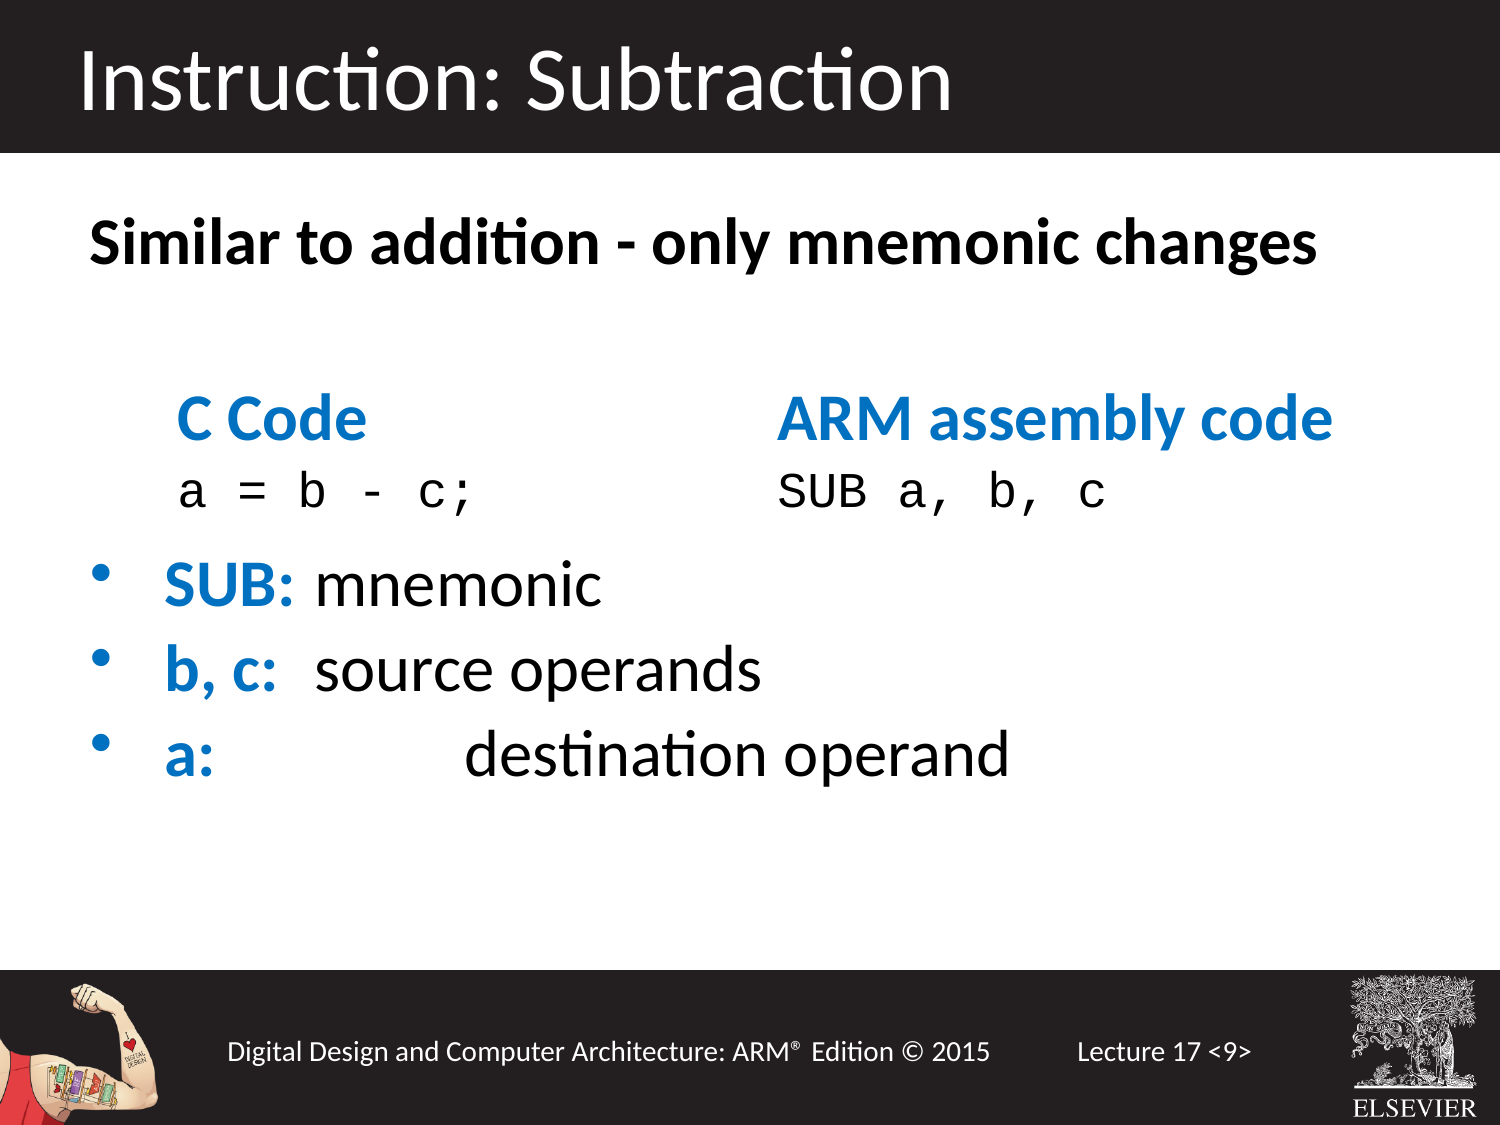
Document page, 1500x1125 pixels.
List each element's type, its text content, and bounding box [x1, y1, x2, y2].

text_box [112, 200, 1438, 1050]
picture [0, 979, 163, 1125]
text_box C Code a = b - c; [162, 375, 762, 1000]
picture [1350, 974, 1477, 1117]
text_box Similar to addition - only mnemonic changes SUB: mnemonic b, c: source operands a: destination operand [75, 199, 1400, 1013]
text_box Instruction: Subtraction [62, 11, 1363, 136]
text_box ARM assembly code SUB a, b, c [762, 375, 1363, 1000]
